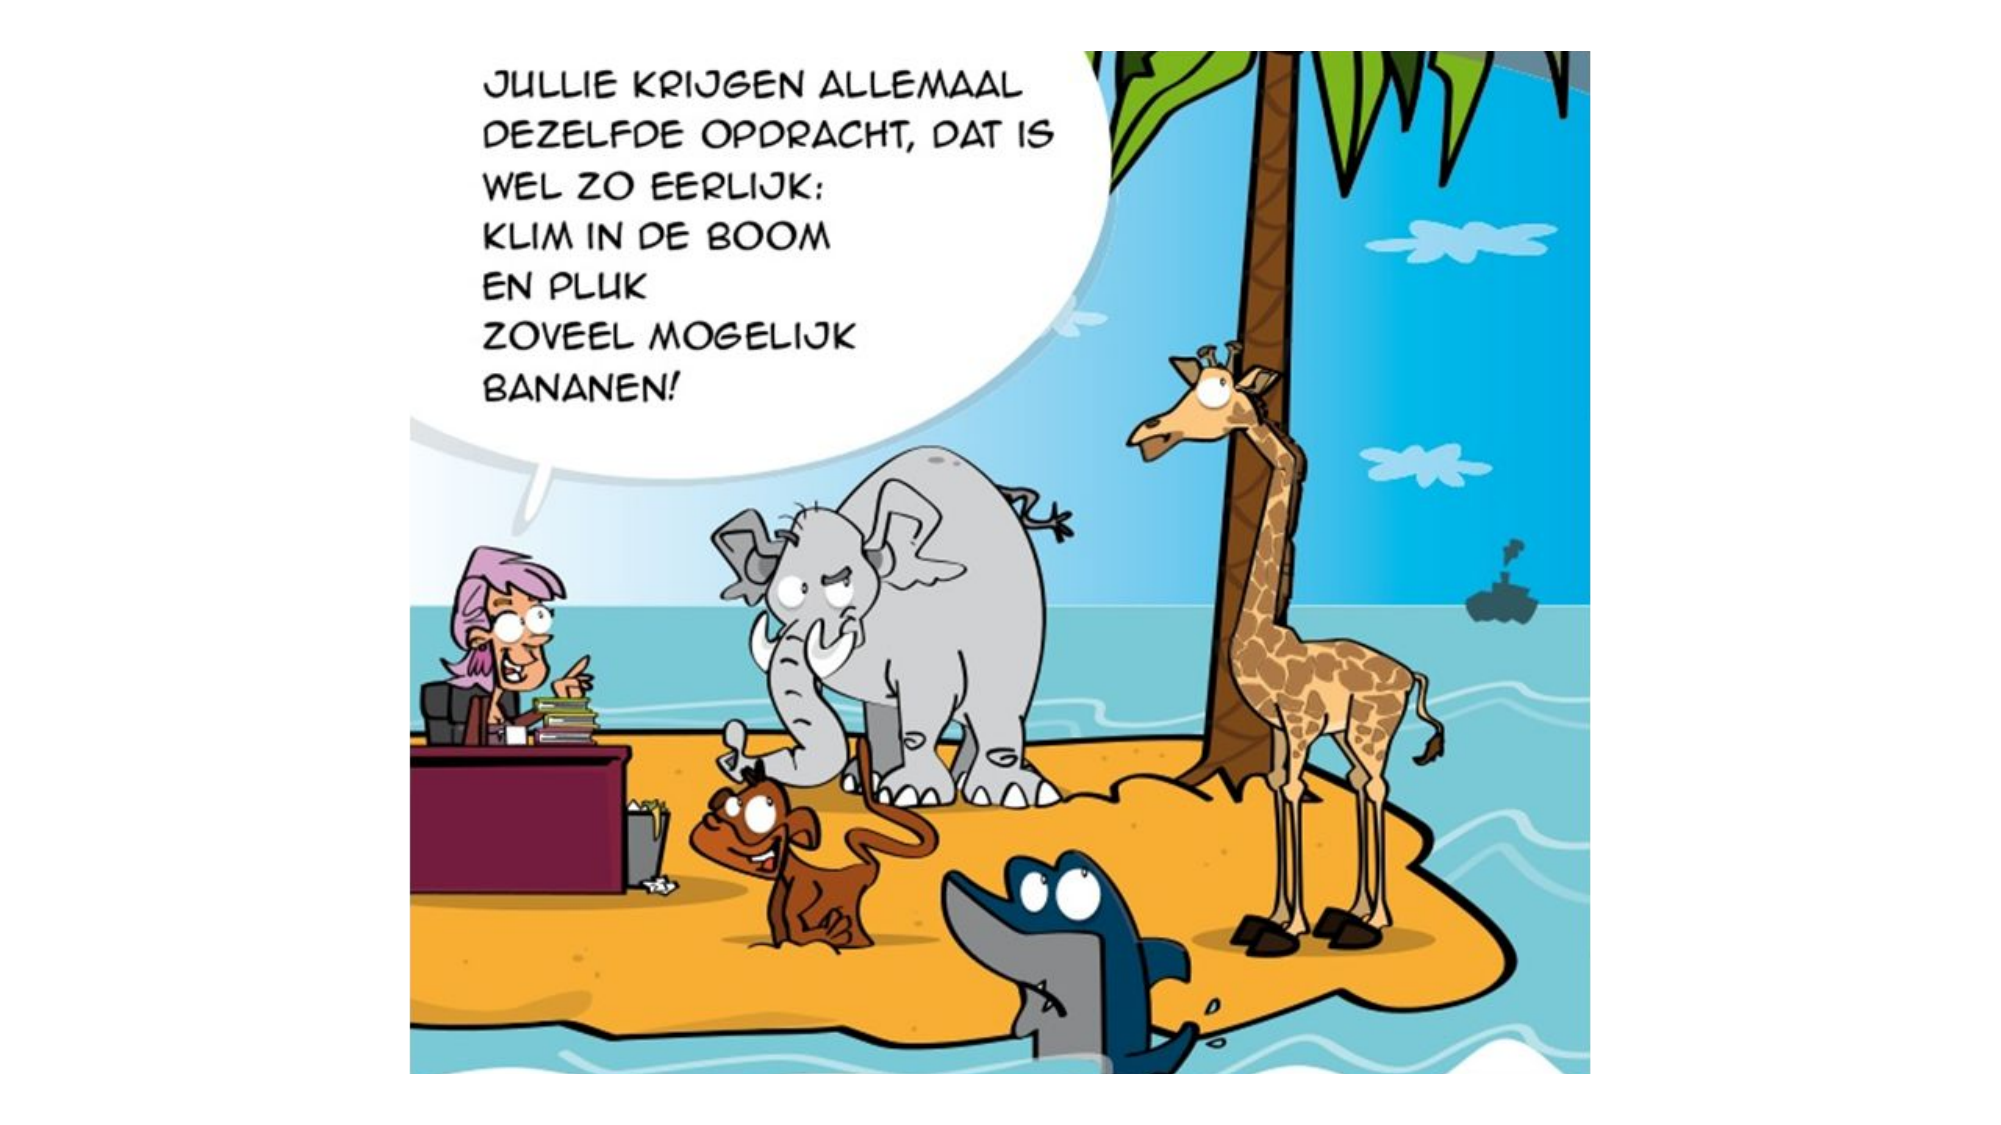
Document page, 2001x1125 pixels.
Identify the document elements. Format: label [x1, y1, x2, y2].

picture [409, 51, 1591, 1074]
